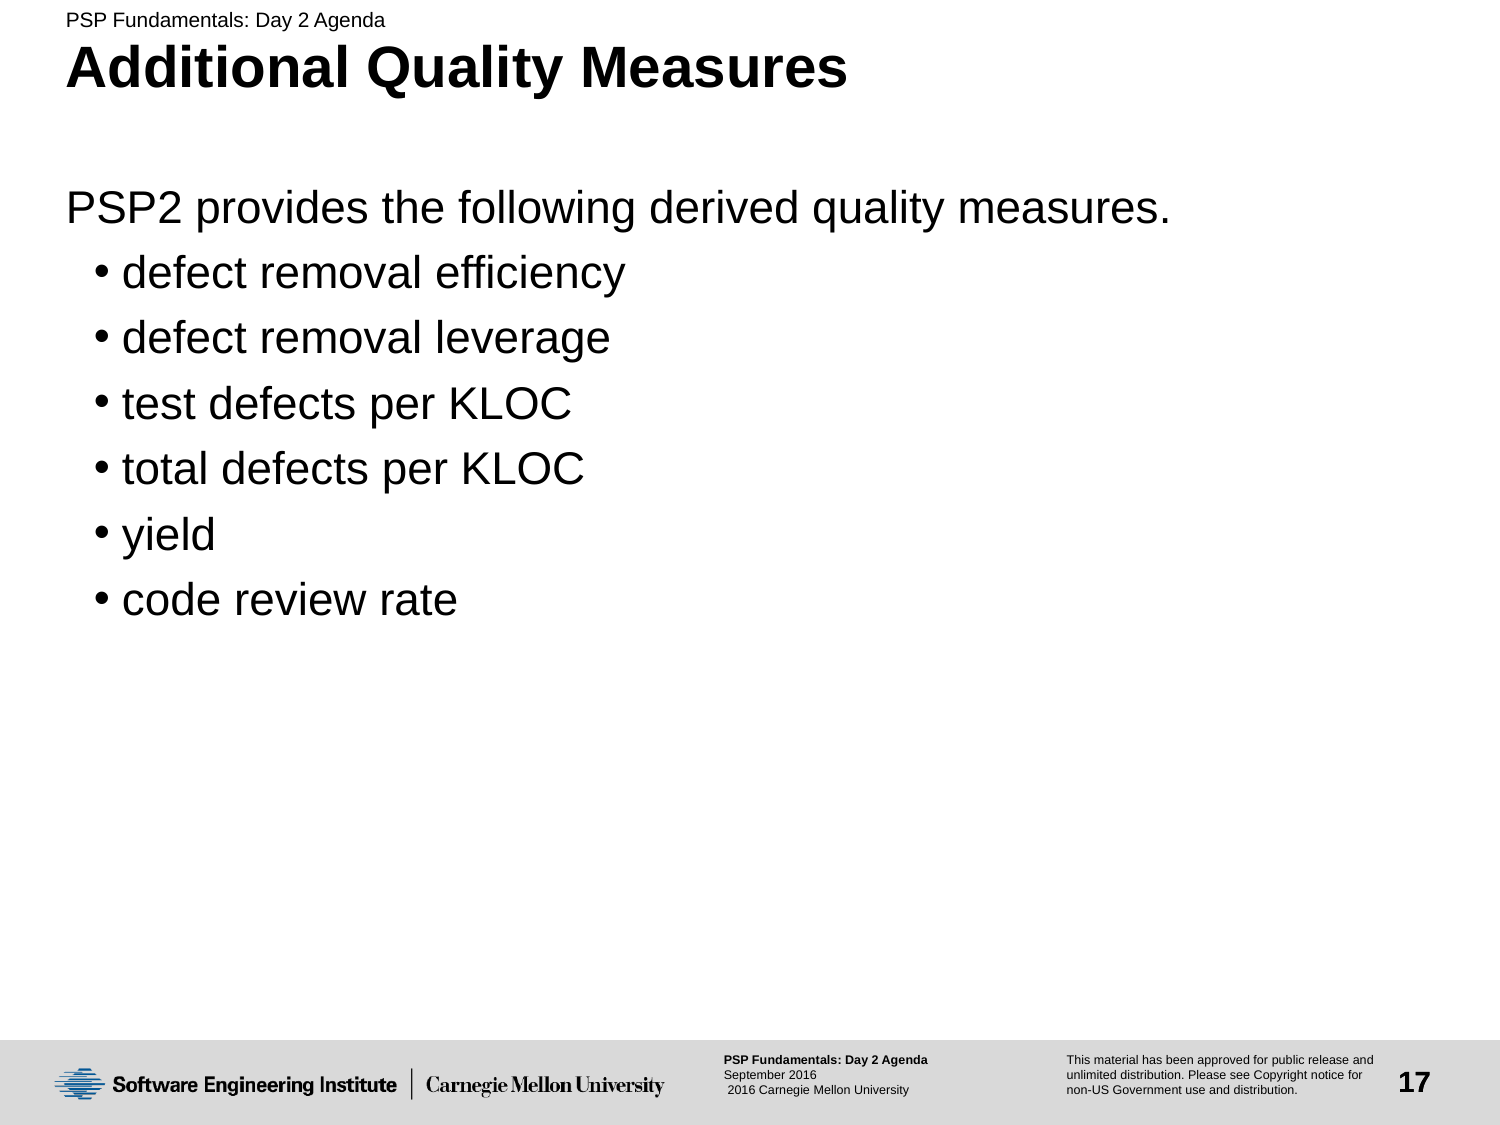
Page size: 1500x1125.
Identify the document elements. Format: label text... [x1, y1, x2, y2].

list PSP2 provides the following derived quality measures. defect removal efficiency defect removal leverage test defects per KLOC total defects per KLOC yield code review rate [65, 177, 1431, 1000]
title Additional Quality Measures [65, 37, 1430, 148]
picture [46, 1061, 673, 1104]
